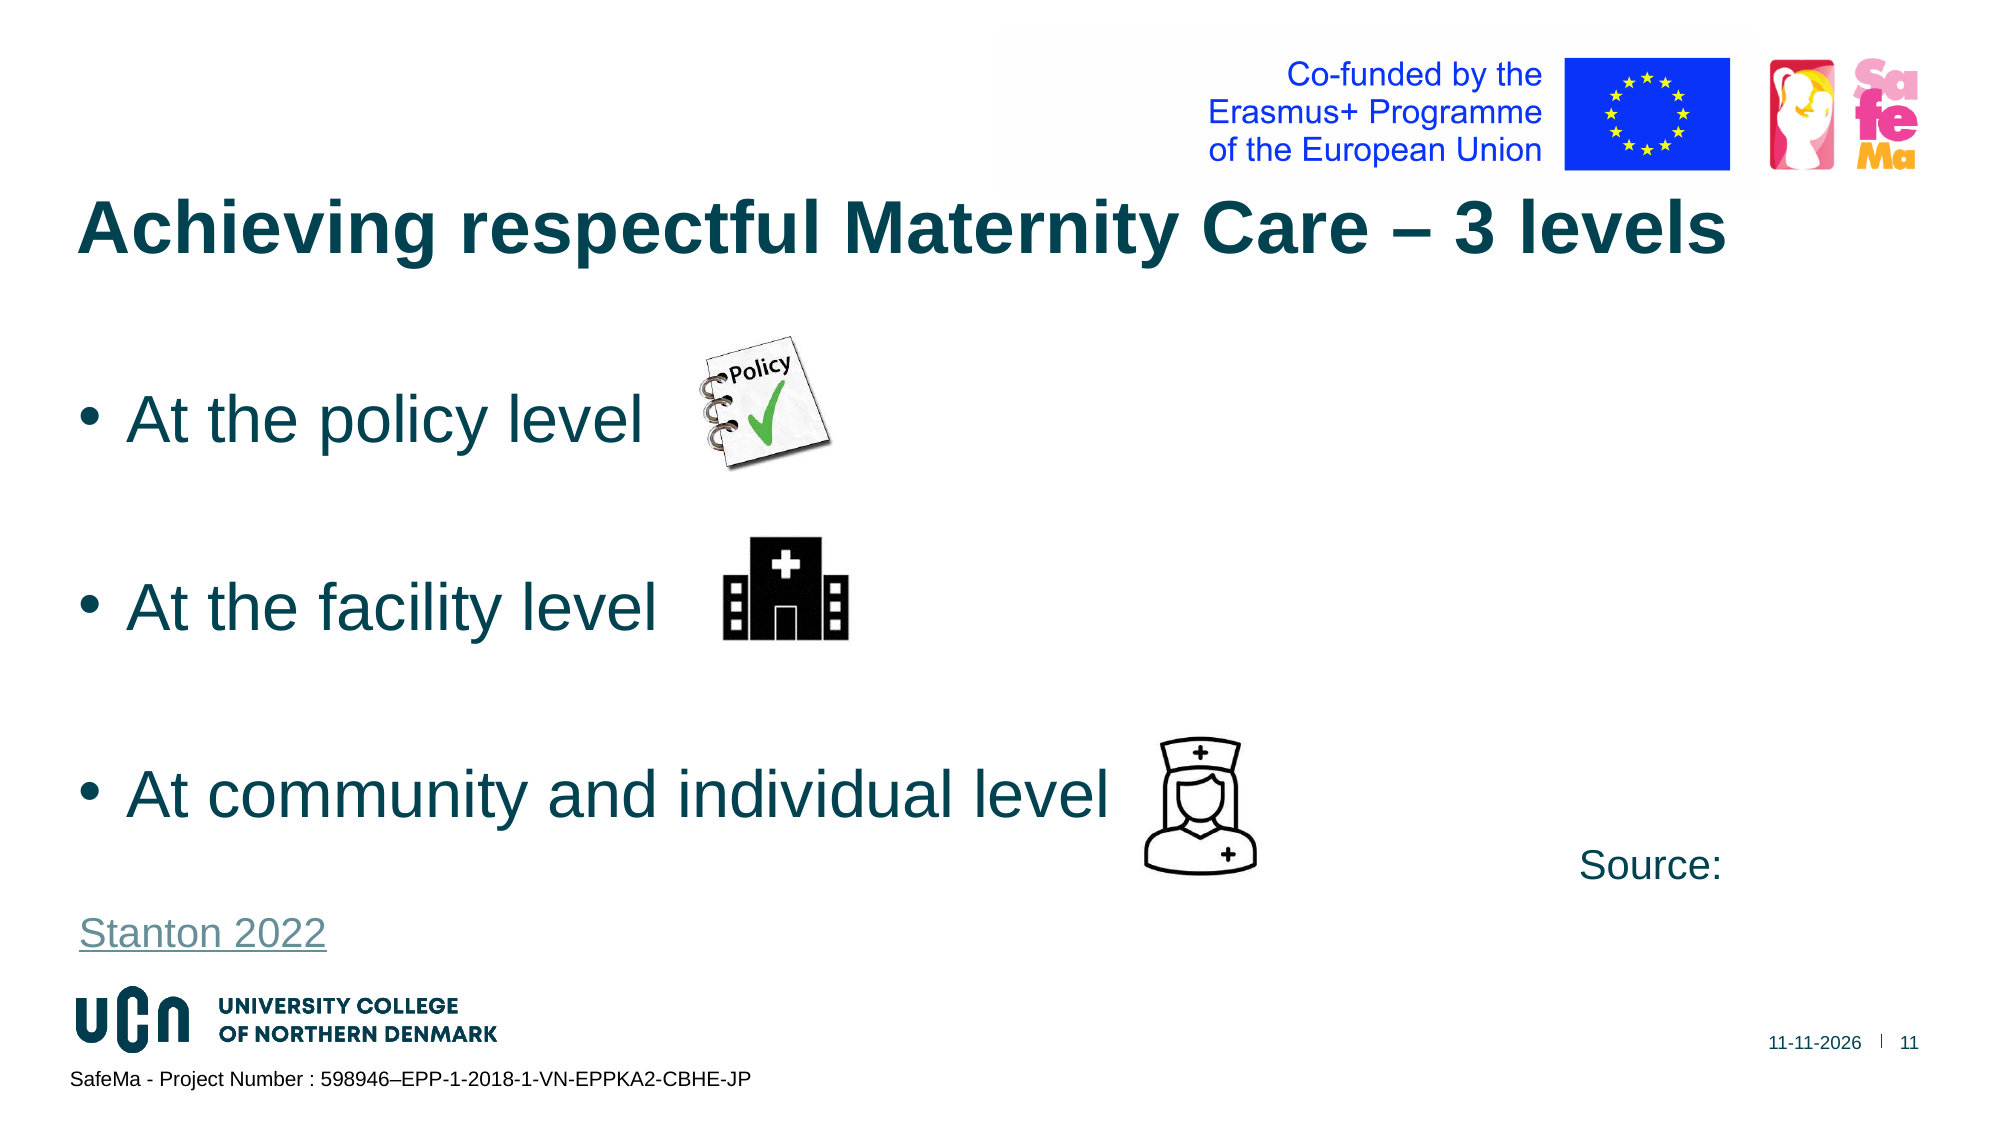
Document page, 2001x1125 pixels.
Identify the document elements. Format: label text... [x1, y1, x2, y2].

picture [999, 30, 1757, 198]
picture [699, 336, 834, 473]
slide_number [1562, 1021, 1862, 1063]
picture [76, 986, 127, 1053]
picture [699, 509, 872, 658]
slide_number 11 [1874, 1021, 1920, 1063]
text_box SafeMa - Project Number : 598946–EPP-1-2018-1-VN-EPPKA2-CBHE-JP [54, 1058, 1107, 1099]
picture [1129, 729, 1272, 880]
list At the policy level At the facility level At community and individual level Source: Stanton 2022 [78, 330, 1922, 978]
picture [128, 986, 497, 1053]
picture [1767, 54, 1923, 173]
title Achieving respectful Maternity Care – 3 levels [76, 189, 1920, 308]
